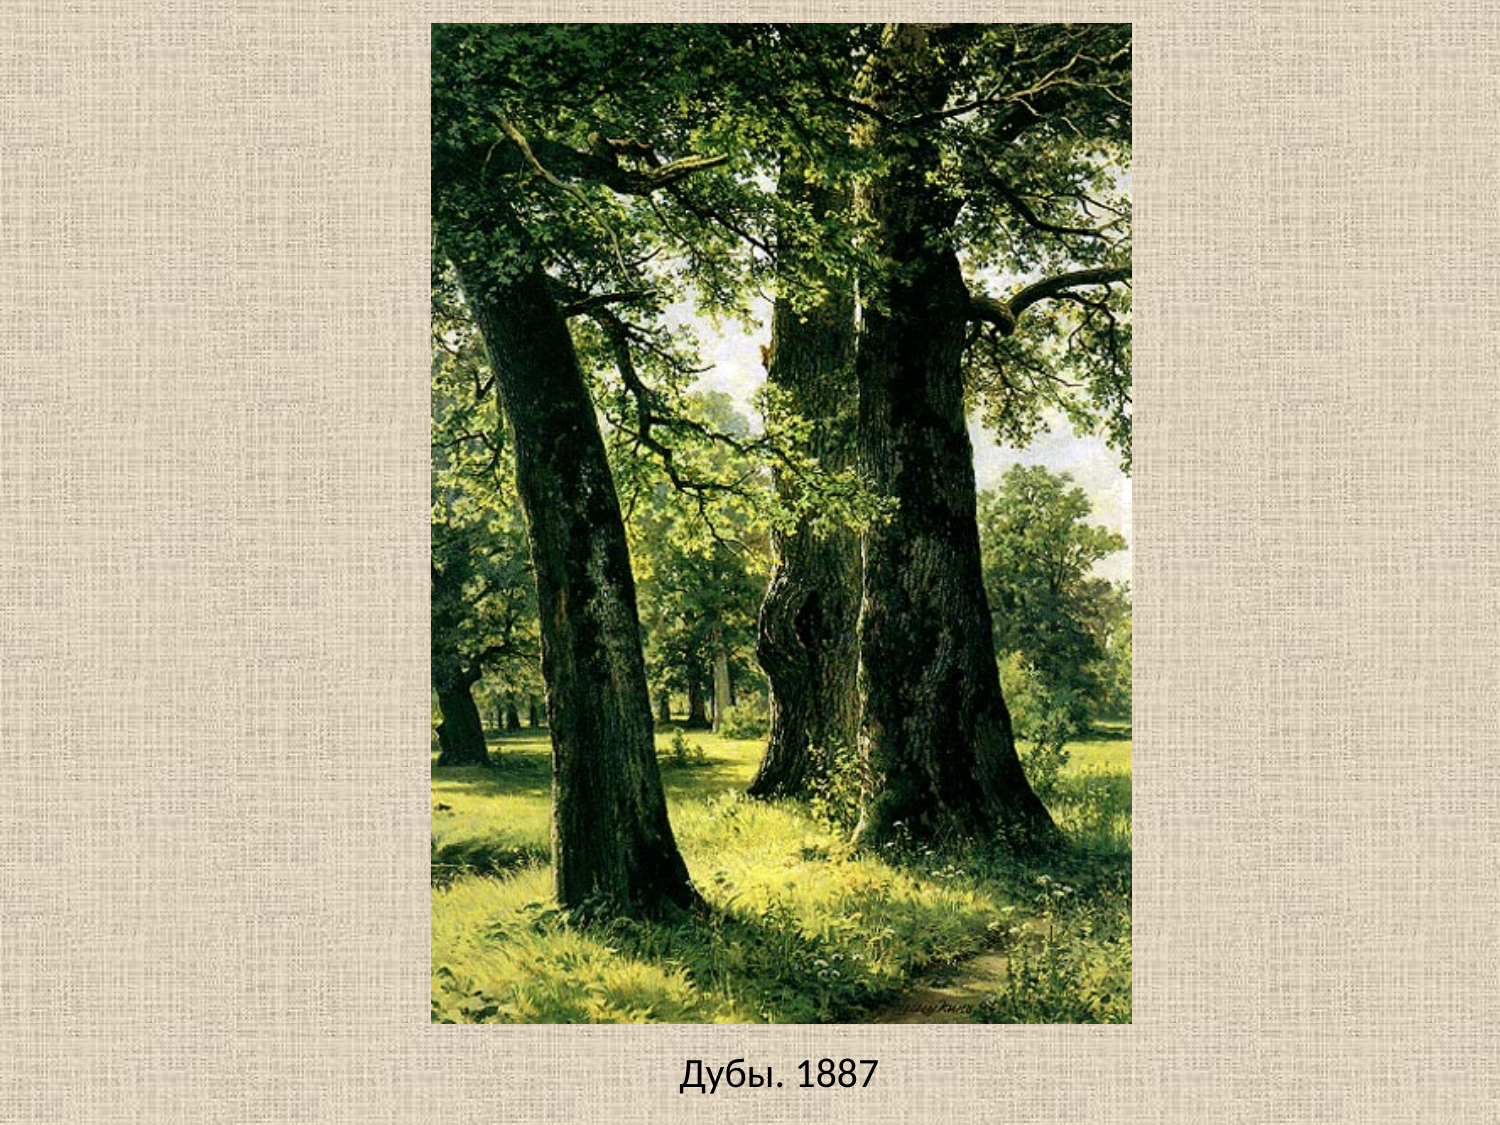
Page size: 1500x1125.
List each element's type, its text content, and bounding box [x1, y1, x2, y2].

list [430, 23, 1132, 1024]
picture [0, 0, 1500, 1125]
text_box Дубы. 1887 [429, 1033, 1130, 1108]
